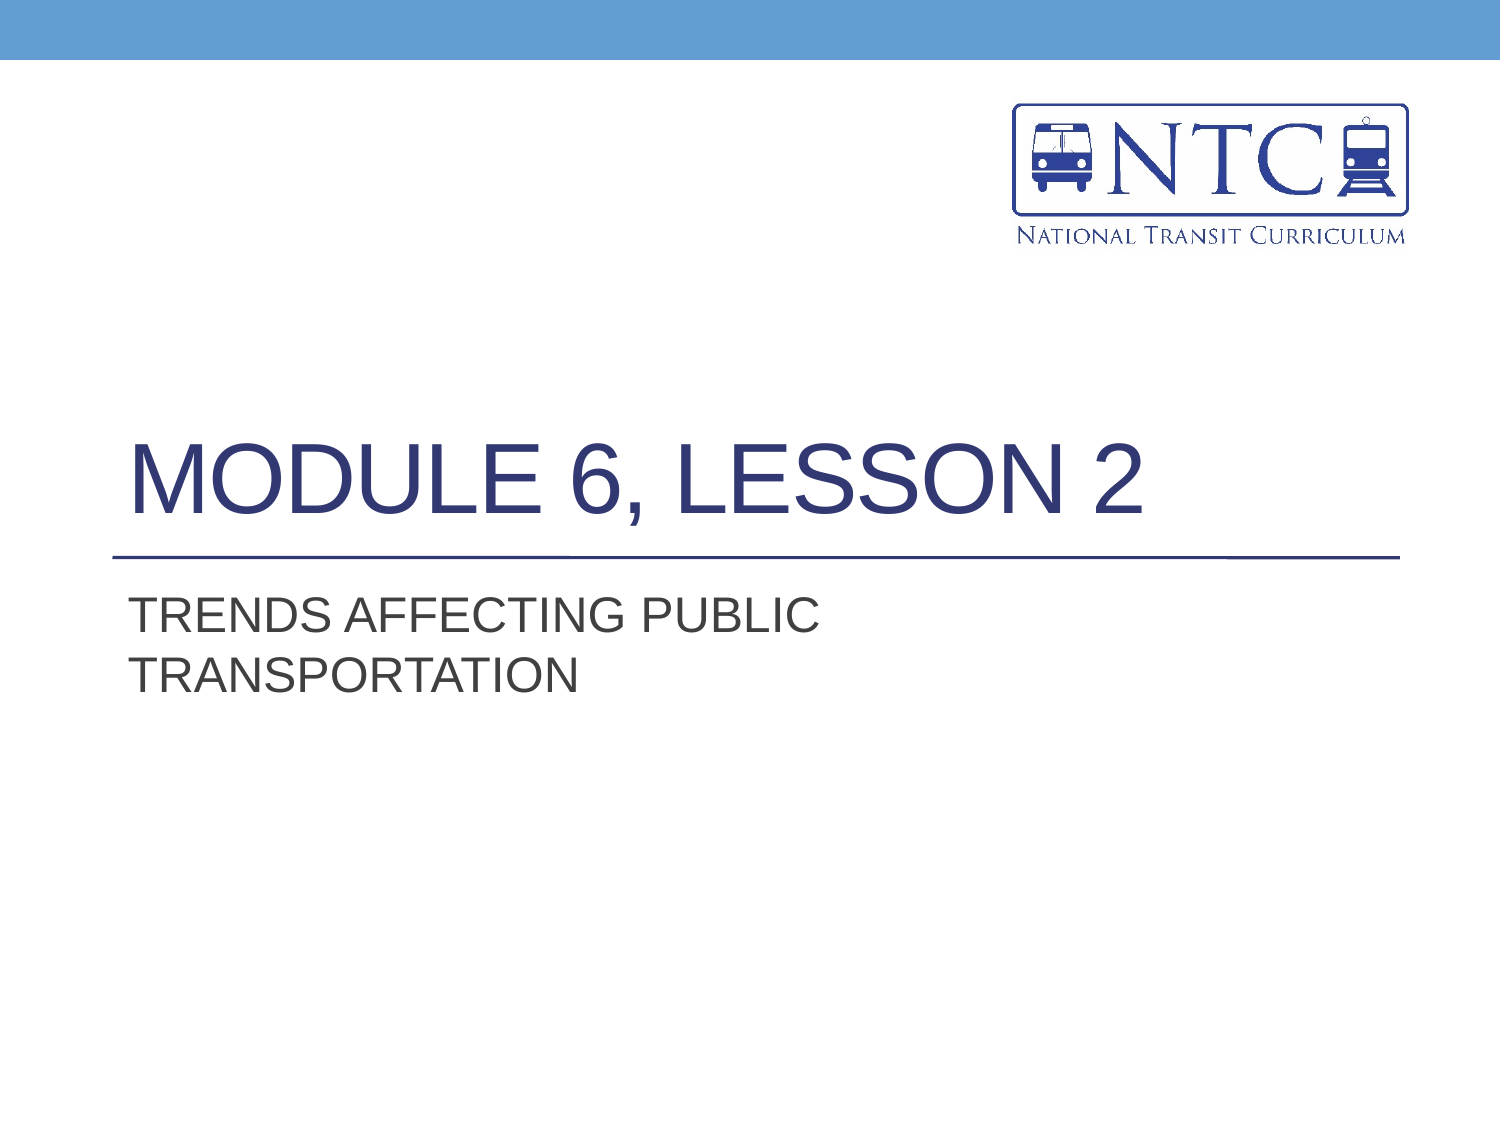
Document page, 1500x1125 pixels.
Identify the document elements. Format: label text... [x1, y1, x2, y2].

subtitle TRENDS AFFECTING PUBLIC TRANSPORTATION [112, 575, 1163, 863]
title Module 6, Lesson 2 [112, 224, 1400, 542]
picture [1012, 99, 1409, 250]
